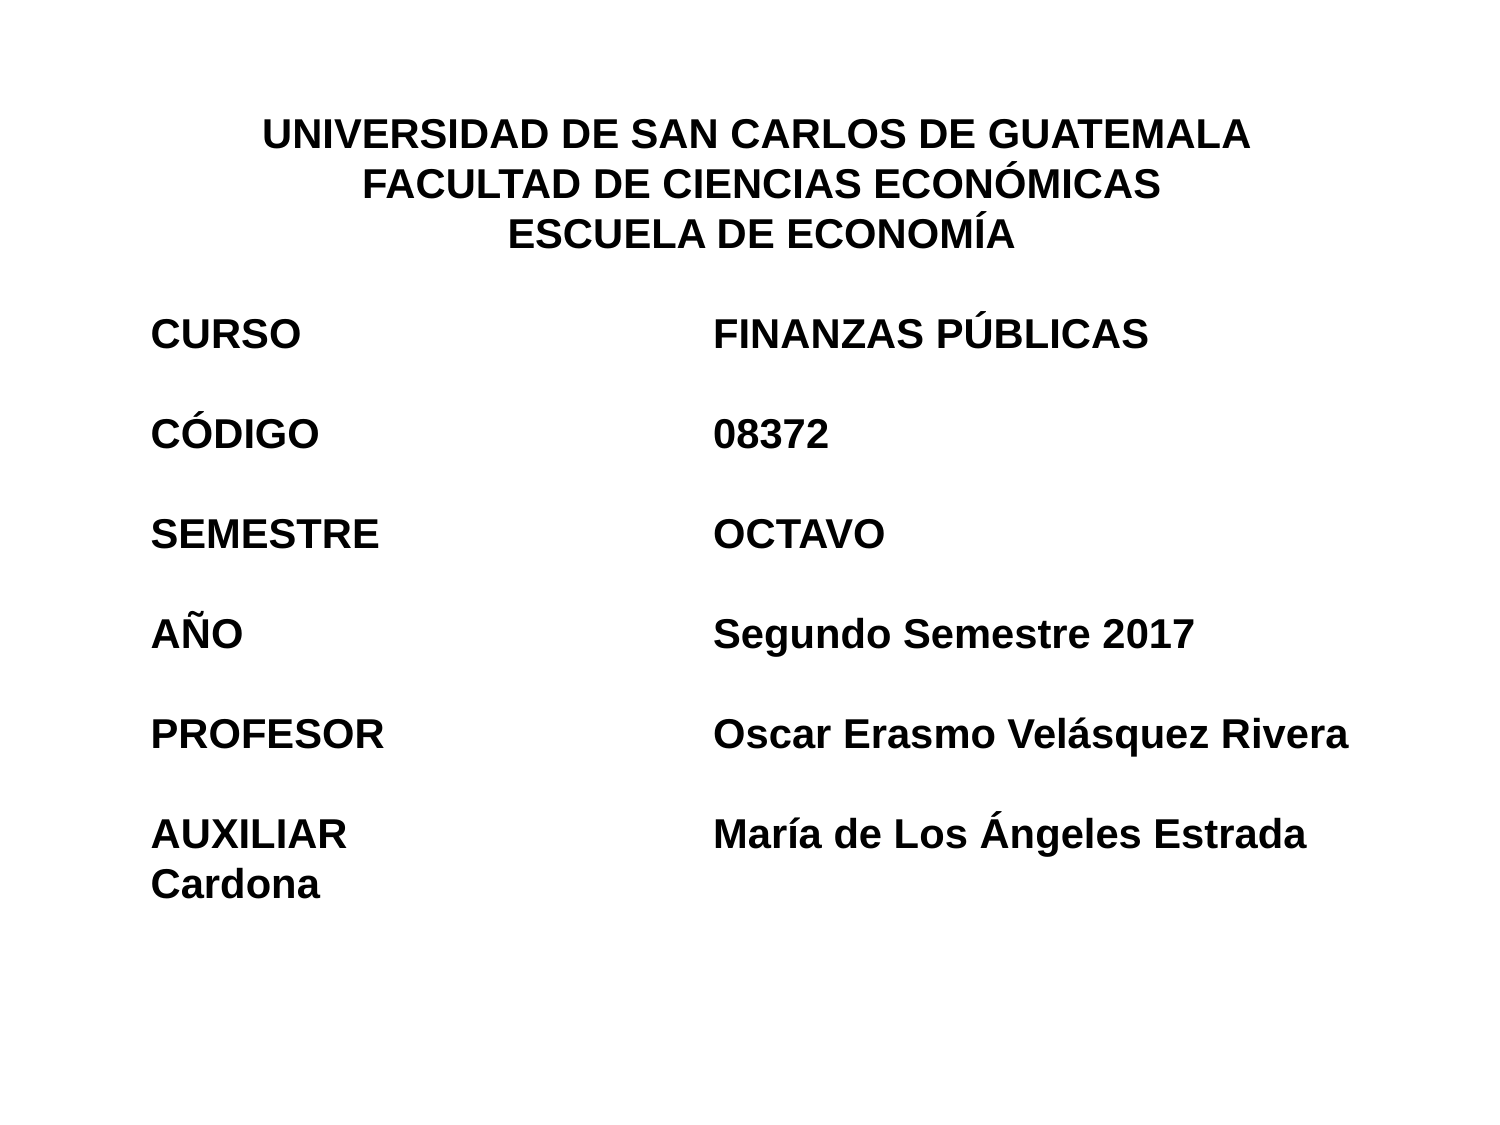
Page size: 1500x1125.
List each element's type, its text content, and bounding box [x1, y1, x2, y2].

text_box UNIVERSIDAD DE SAN CARLOS DE GUATEMALA FACULTAD DE CIENCIAS ECONÓMICAS ESCUELA DE ECONOMÍA CURSO FINANZAS PÚBLICAS CÓDIGO 08372 SEMESTRE OCTAVO AÑO Segundo Semestre 2017 PROFESOR Oscar Erasmo Velásquez Rivera AUXILIAR María de Los Ángeles Estrada Cardona [135, 99, 1388, 965]
